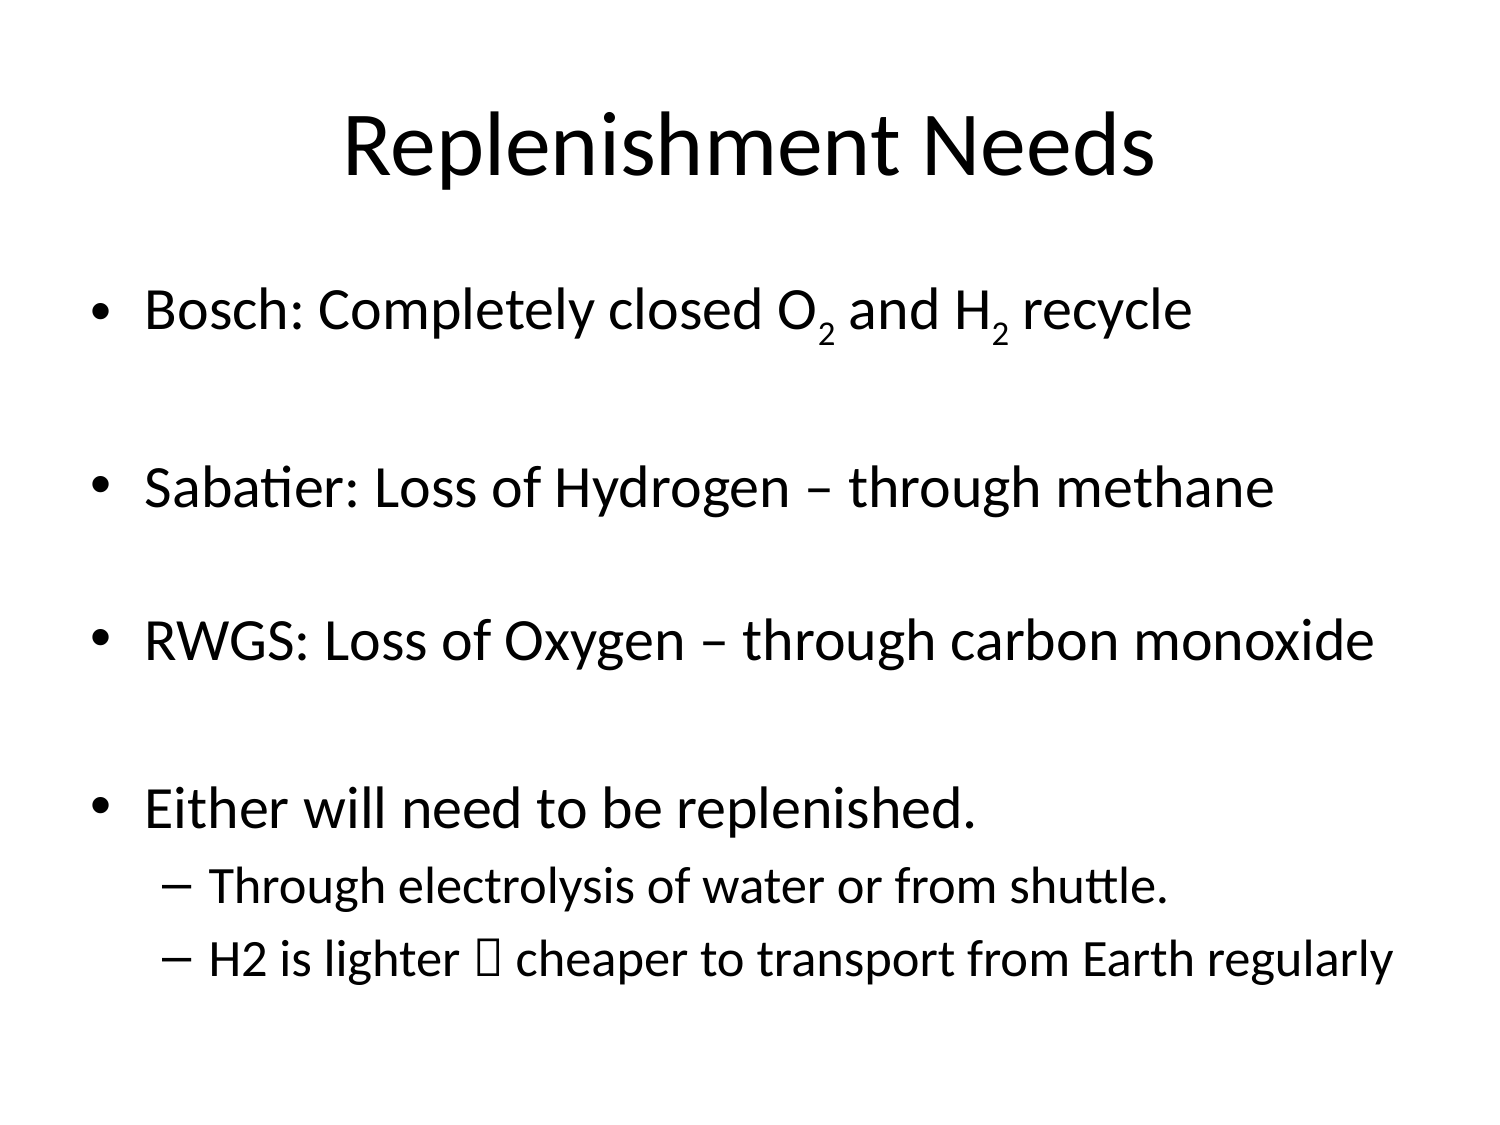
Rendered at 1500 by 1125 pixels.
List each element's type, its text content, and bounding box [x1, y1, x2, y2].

title Replenishment Needs [75, 45, 1425, 233]
list Bosch: Completely closed O2 and H2 recycle Sabatier: Loss of Hydrogen – through methane RWGS: Loss of Oxygen – through carbon monoxide Either will need to be replenished. Through electrolysis of water or from shuttle. H2 is lighter  cheaper to transport from Earth regularly [75, 262, 1425, 1005]
